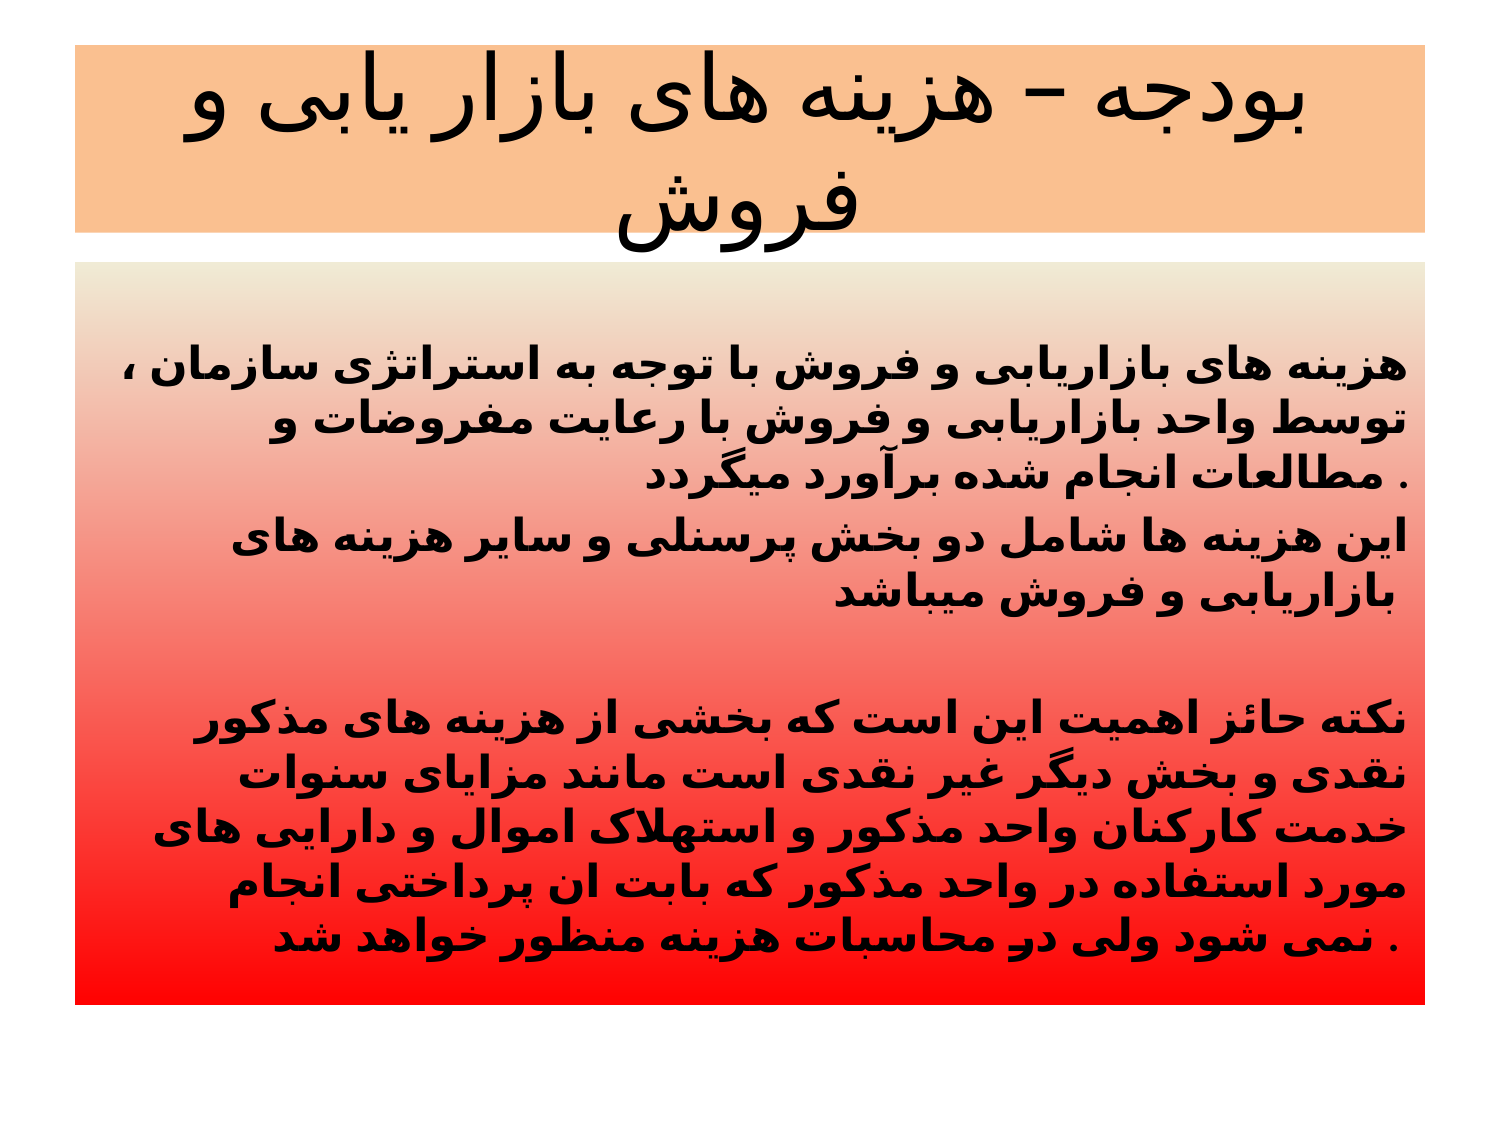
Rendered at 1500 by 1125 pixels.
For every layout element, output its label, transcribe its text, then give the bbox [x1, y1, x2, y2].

title بودجه – هزینه های بازار یابی و فروش [75, 45, 1425, 233]
list هزینه های بازاریابی و فروش با توجه به استراتژی سازمان ، توسط واحد بازاریابی و فروش با رعایت مفروضات و مطالعات انجام شده برآورد میگردد . این هزینه ها شامل دو بخش پرسنلی و سایر هزینه های بازاریابی و فروش میباشد نکته حائز اهمیت این است که بخشی از هزینه های مذکور نقدی و بخش دیگر غیر نقدی است مانند مزایای سنوات خدمت کارکنان واحد مذکور و استهلاک اموال و دارایی های مورد استفاده در واحد مذکور که بابت ان پرداختی انجام نمی شود ولی در محاسبات هزینه منظور خواهد شد . [75, 262, 1425, 1005]
